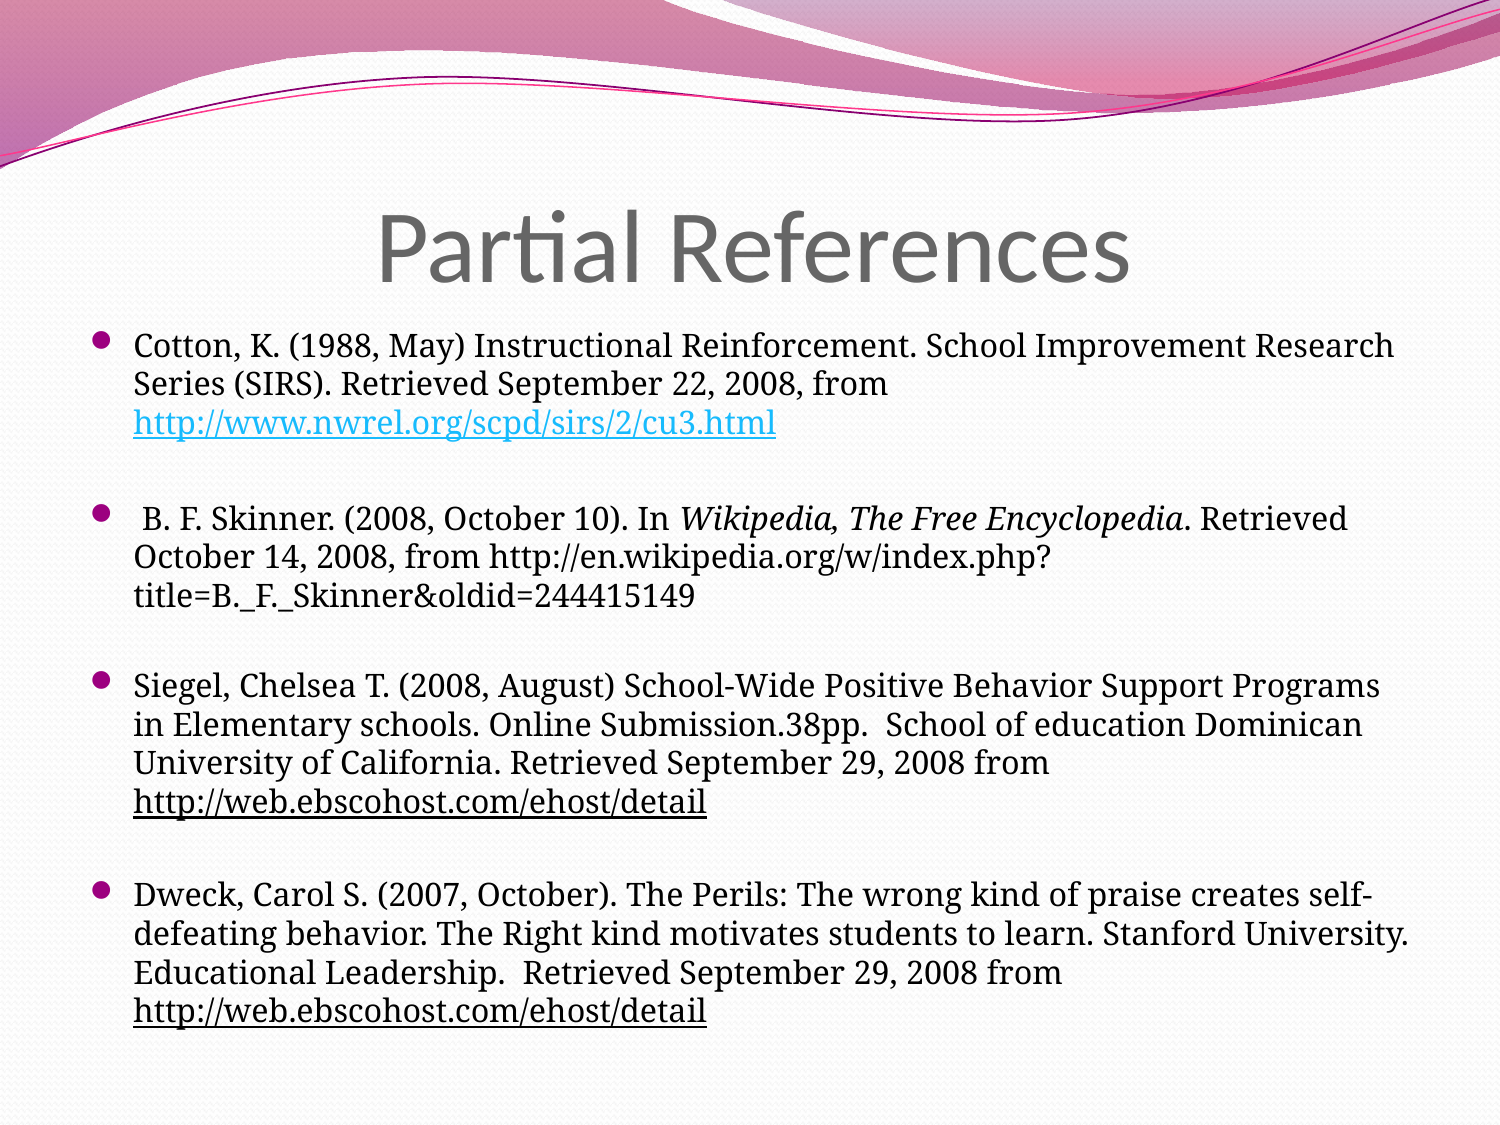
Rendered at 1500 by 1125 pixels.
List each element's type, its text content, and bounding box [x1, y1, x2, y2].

title Partial References [75, 115, 1425, 303]
list Cotton, K. (1988, May) Instructional Reinforcement. School Improvement Research Series (SIRS). Retrieved September 22, 2008, from http://www.nwrel.org/scpd/sirs/2/cu3.html B. F. Skinner. (2008, October 10). In Wikipedia, The Free Encyclopedia. Retrieved October 14, 2008, from http://en.wikipedia.org/w/index.php?title=B._F._Skinner&oldid=244415149 Siegel, Chelsea T. (2008, August) School-Wide Positive Behavior Support Programs in Elementary schools. Online Submission.38pp. School of education Dominican University of California. Retrieved September 29, 2008 from http://web.ebscohost.com/ehost/detail Dweck, Carol S. (2007, October). The Perils: The wrong kind of praise creates self-defeating behavior. The Right kind motivates students to learn. Stanford University. Educational Leadership. Retrieved September 29, 2008 from http://web.ebscohost.com/ehost/detail [75, 317, 1425, 1038]
